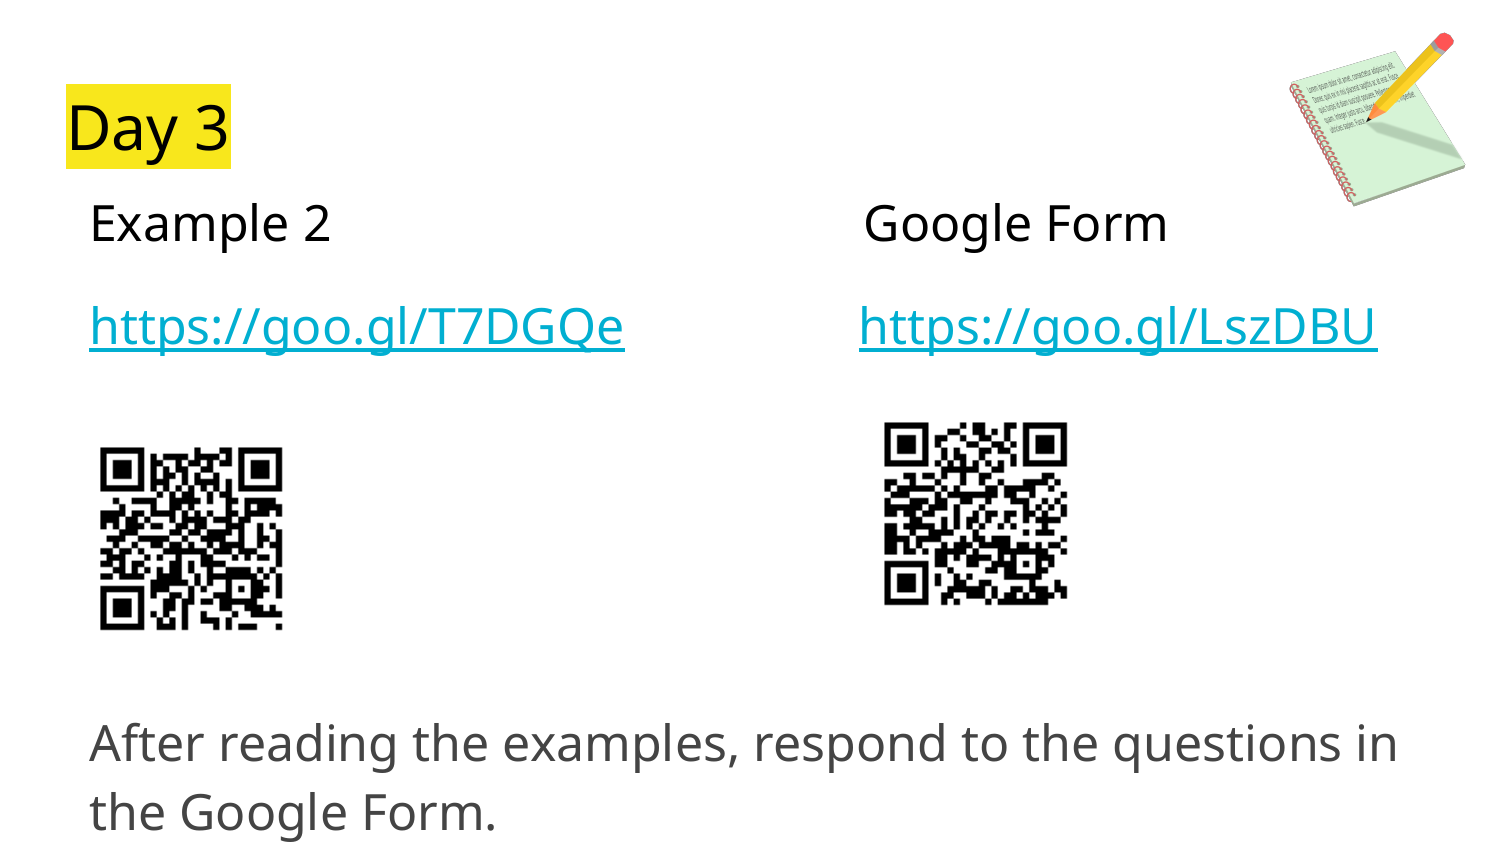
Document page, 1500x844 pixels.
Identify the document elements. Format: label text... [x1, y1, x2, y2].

picture [858, 396, 1094, 632]
title Day 3 [51, 72, 1278, 167]
picture [73, 421, 309, 657]
picture [1283, 27, 1473, 213]
list Example 2 Google Form https://goo.gl/T7DGQe https://goo.gl/LszDBU After reading the examples, respond to the questions in the Google Form. [74, 166, 1472, 714]
